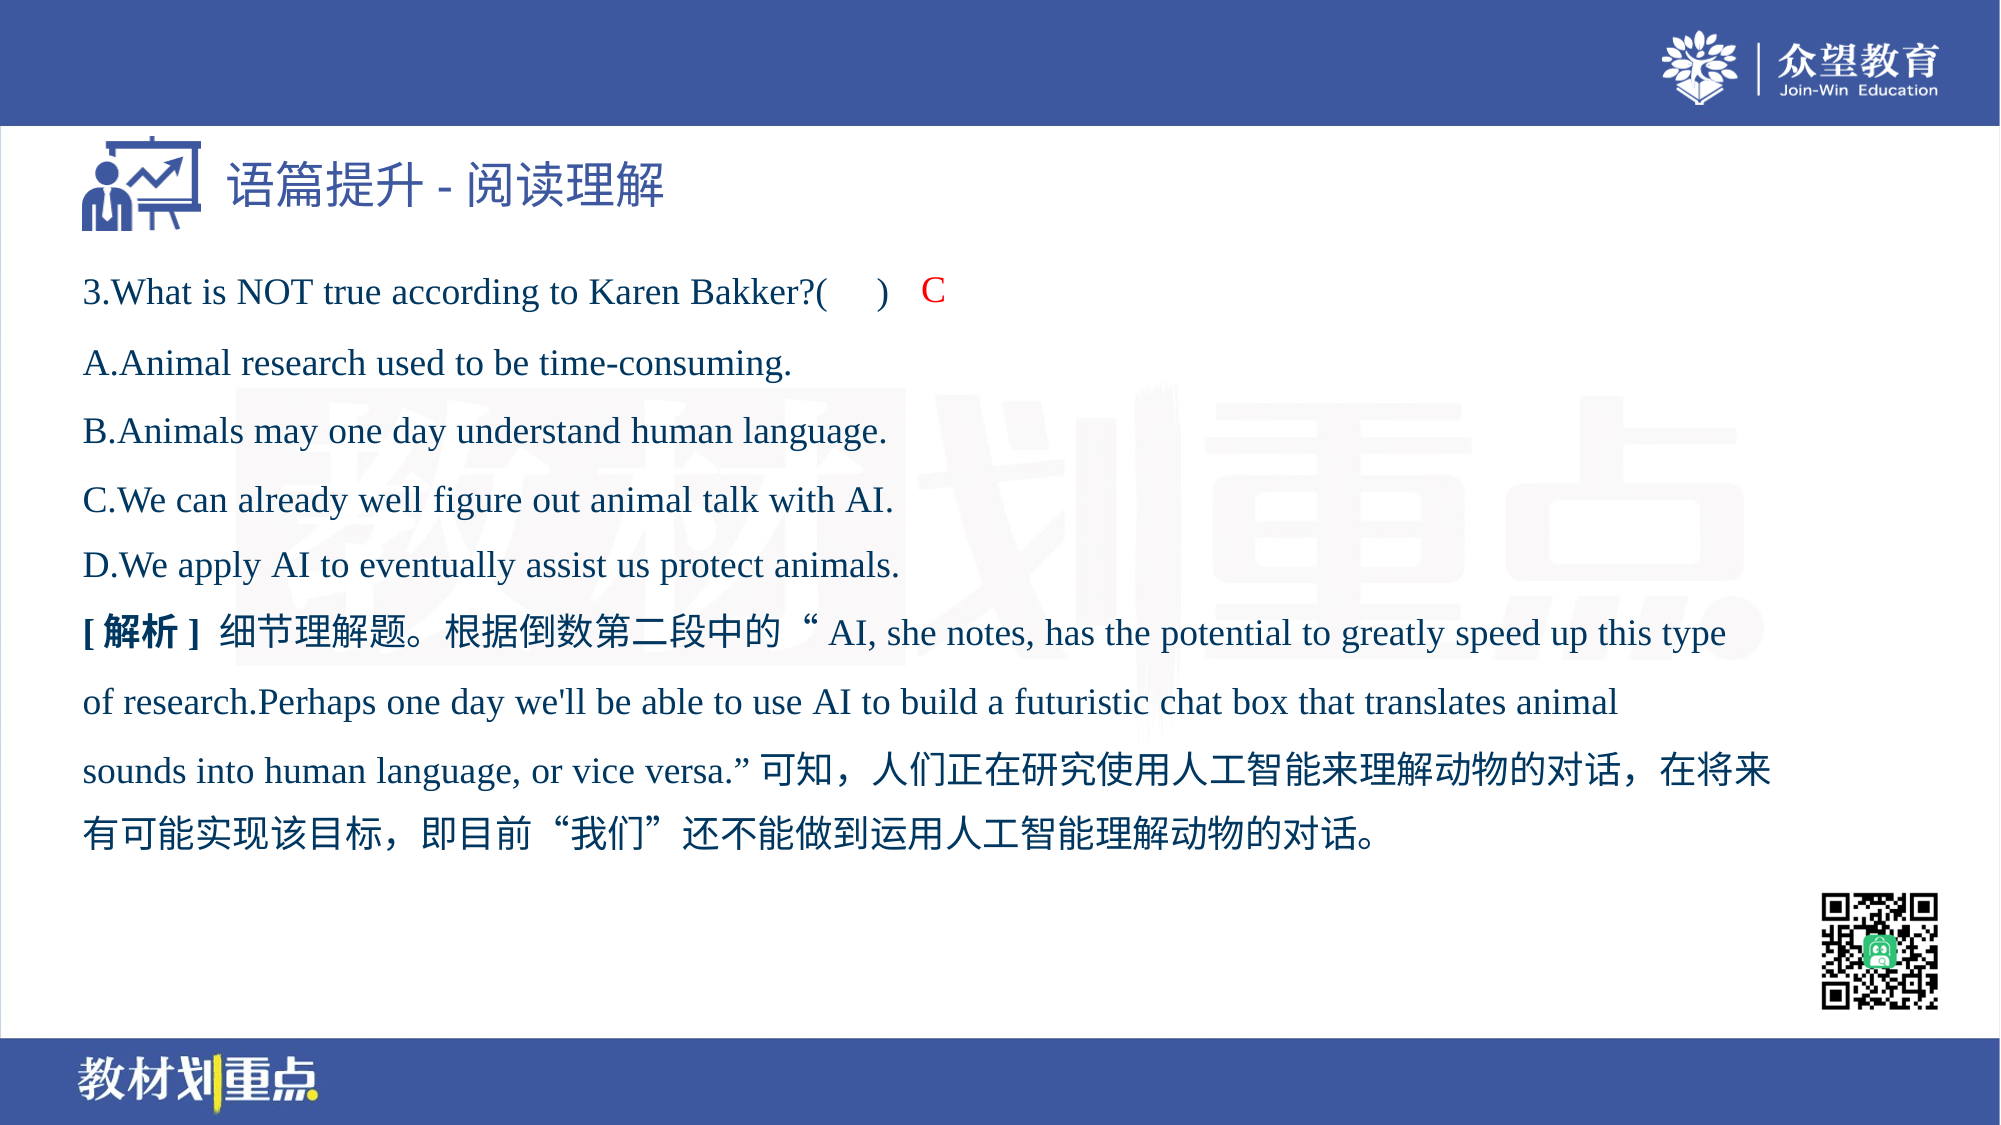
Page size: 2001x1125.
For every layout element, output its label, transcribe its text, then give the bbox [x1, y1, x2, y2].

text_box A.Animal research used to be time-consuming. B.Animals may one day understand human language. C.We can already well figure out animal talk with AI. D.We apply AI to eventually assist us protect animals. [82, 313, 1817, 578]
text_box [解析] 细节理解题。根据倒数第二段中的“AI, she notes, has the potential to greatly speed up this type of research.Perhaps one day we'll be able to use AI to build a futuristic chat box that translates animal sounds into human language, or vice versa.”可知，人们正在研究使用人工智能来理解动物的对话，在将来 有可能实现该目标，即目前“我们”还不能做到运用人工智能理解动物的对话。 [82, 584, 1817, 849]
picture [0, 0, 2000, 1125]
text_box C [907, 245, 960, 304]
text_box 3.What is NOT true according to Karen Bakker?( ) [82, 247, 1817, 306]
